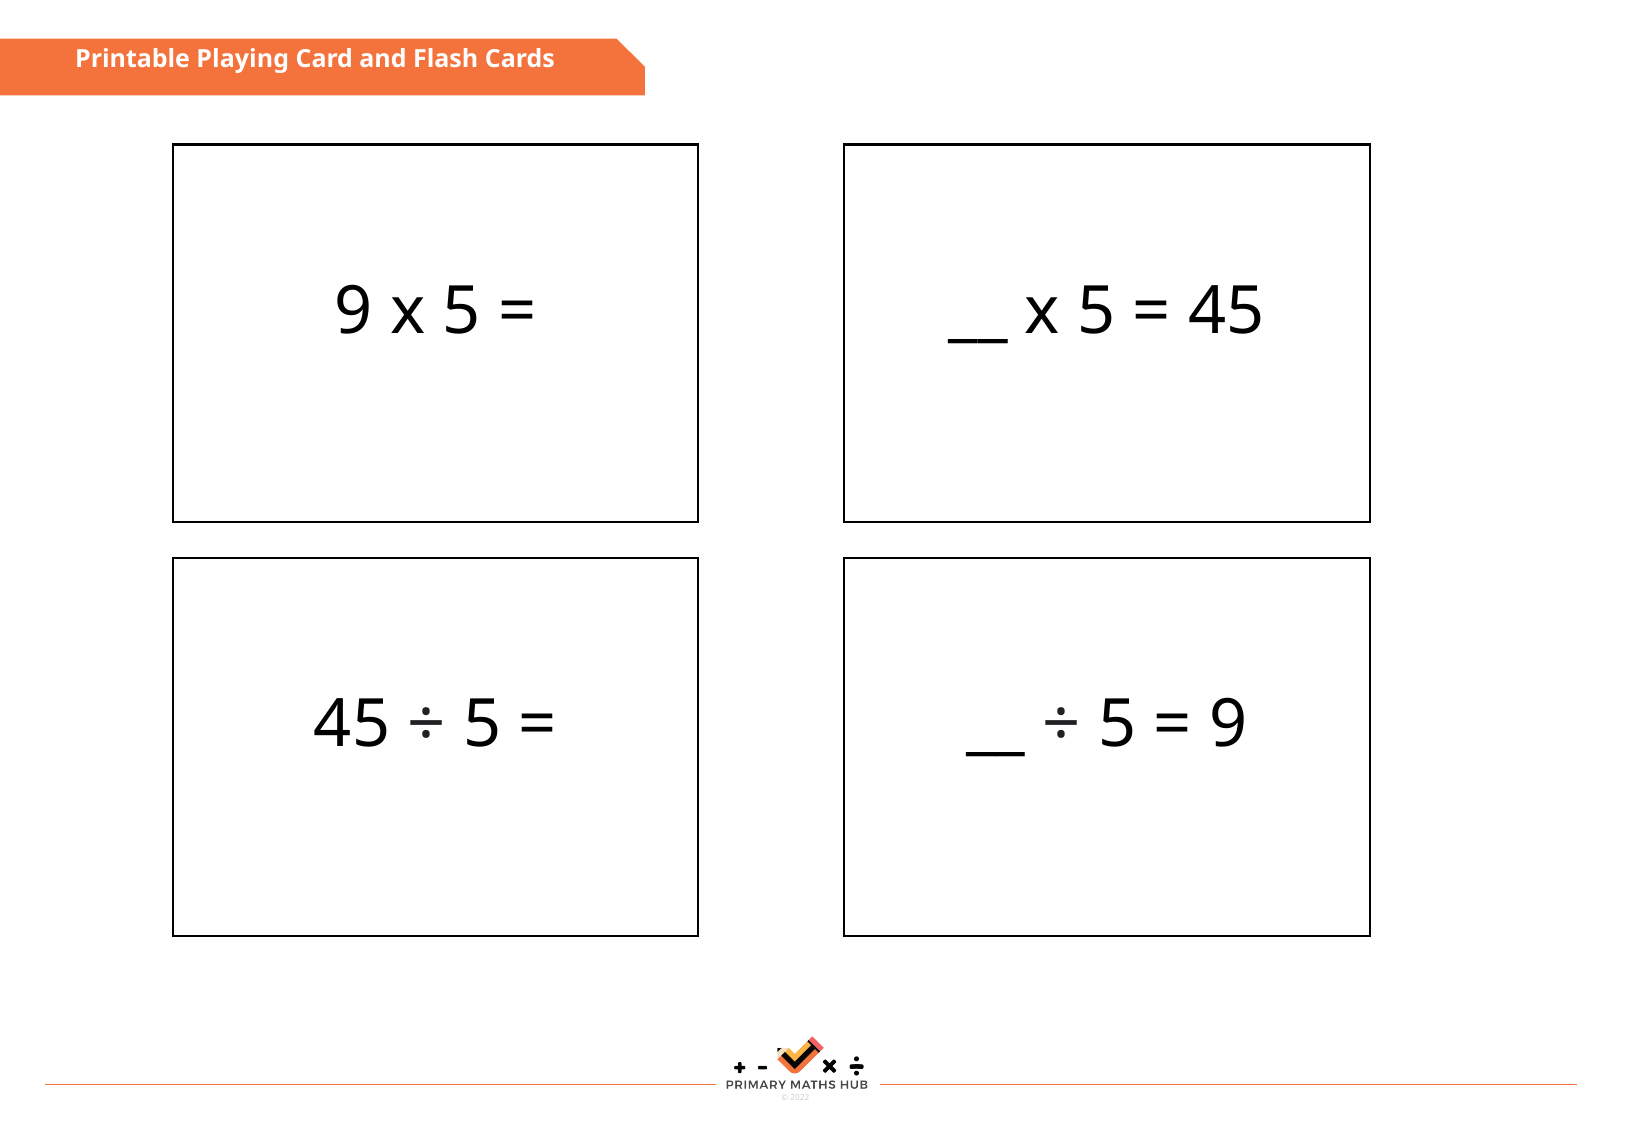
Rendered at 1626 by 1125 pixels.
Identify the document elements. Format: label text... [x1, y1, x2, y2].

picture [722, 1034, 872, 1094]
text_box 45 ÷ 5 = [172, 672, 699, 768]
text_box [172, 768, 699, 937]
text_box [172, 355, 699, 523]
text_box 9 x 5 = [172, 259, 699, 355]
text_box [843, 143, 1371, 523]
text_box [172, 557, 699, 672]
text_box Printable Playing Card and Flash Cards [0, 37, 646, 97]
text_box __ ÷ 5 = 9 [844, 672, 1370, 768]
text_box [843, 557, 1371, 937]
text_box __ x 5 = 45 [844, 259, 1370, 355]
text_box [172, 143, 699, 259]
text_box © 2022 [720, 1084, 870, 1110]
